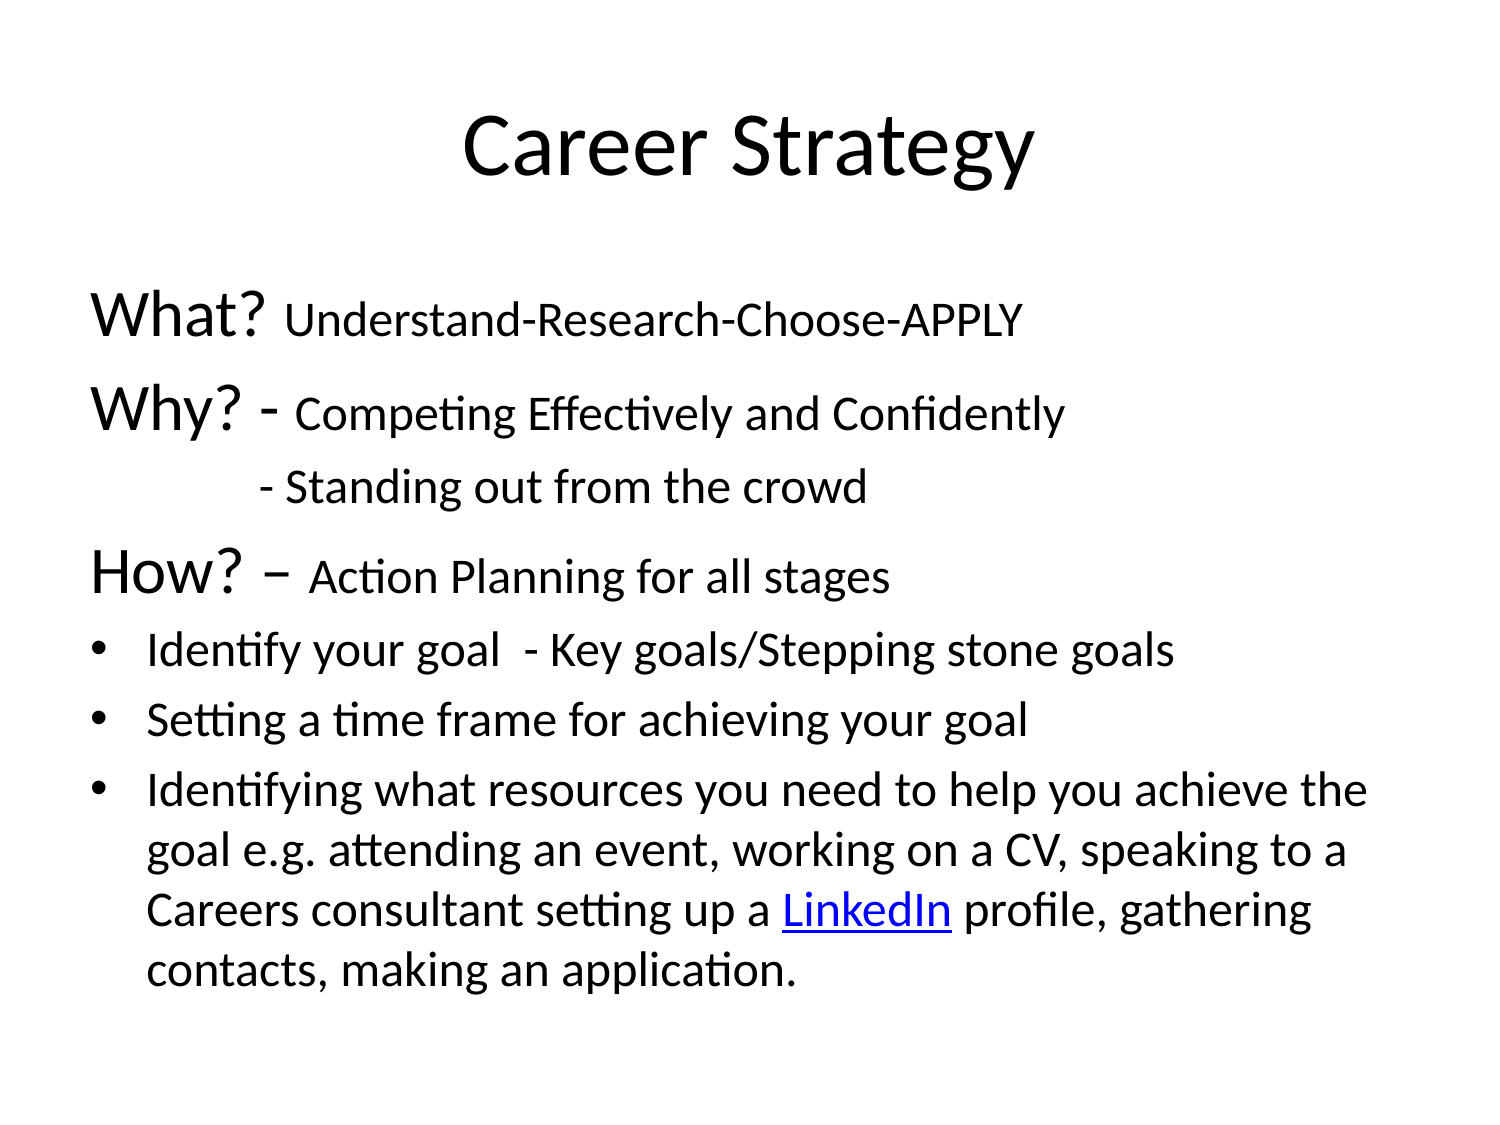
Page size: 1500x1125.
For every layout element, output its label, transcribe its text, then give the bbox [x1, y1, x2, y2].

list What? Understand-Research-Choose-APPLY Why? - Competing Effectively and Confidently - Standing out from the crowd How? – Action Planning for all stages Identify your goal - Key goals/Stepping stone goals Setting a time frame for achieving your goal Identifying what resources you need to help you achieve the goal e.g. attending an event, working on a CV, speaking to a Careers consultant setting up a LinkedIn profile, gathering contacts, making an application. [75, 262, 1425, 1005]
title Career Strategy [75, 45, 1425, 233]
